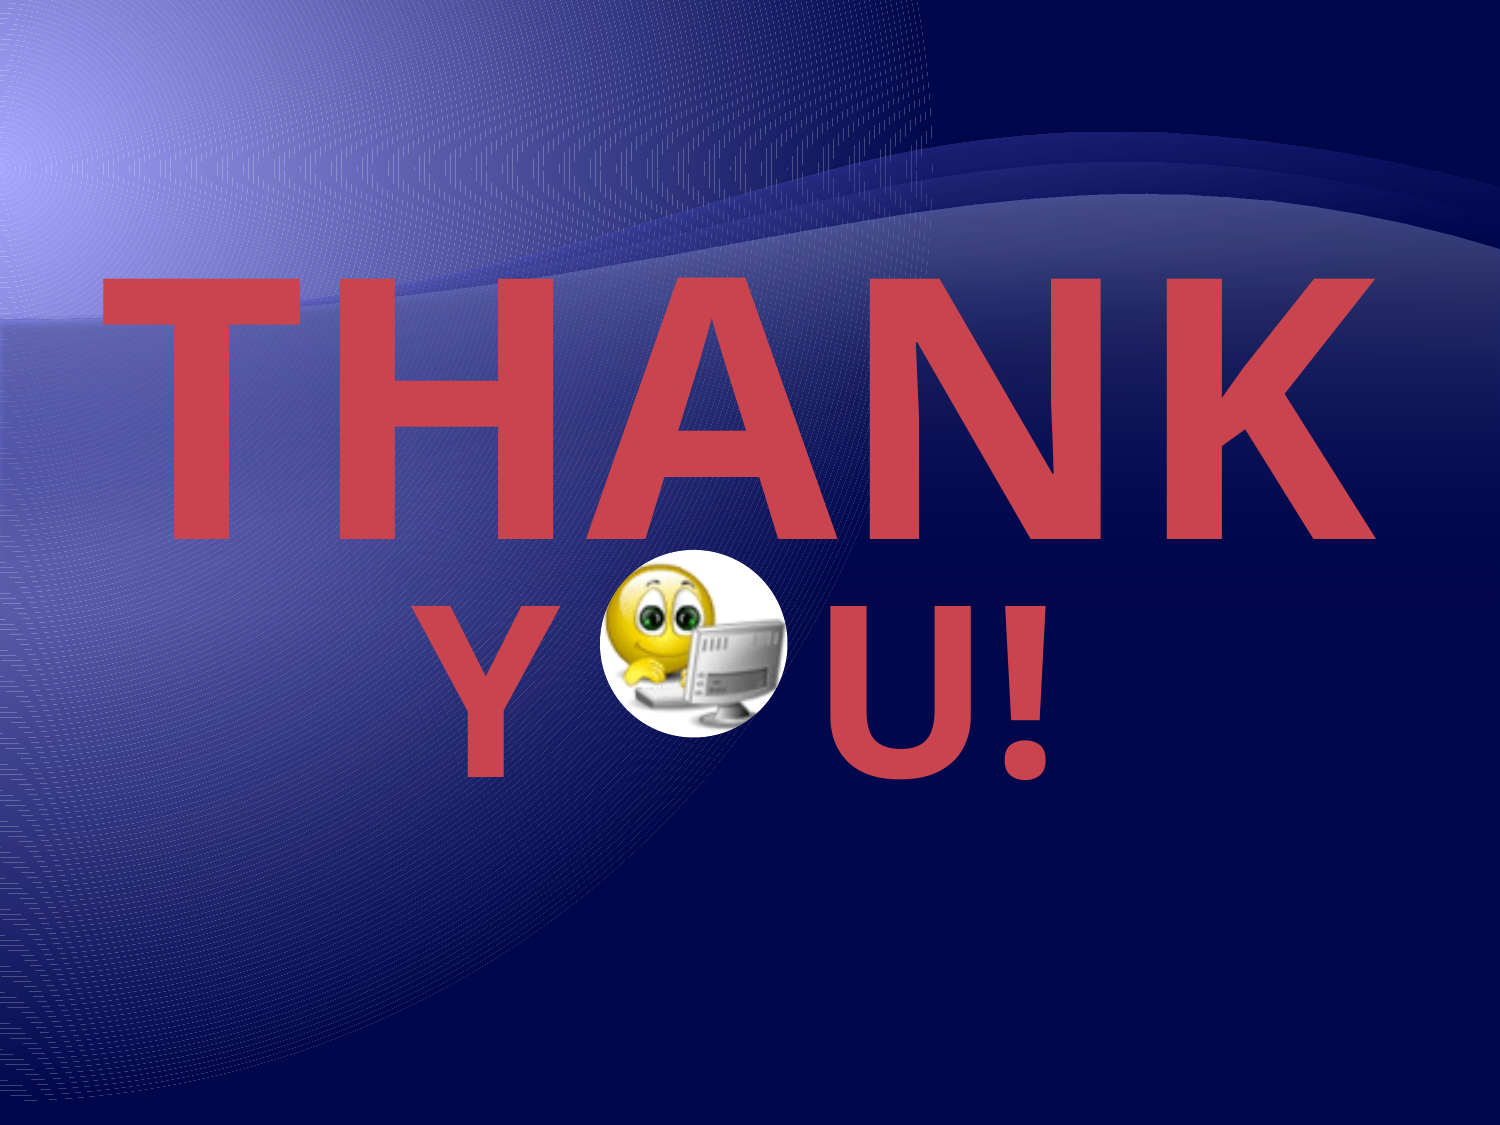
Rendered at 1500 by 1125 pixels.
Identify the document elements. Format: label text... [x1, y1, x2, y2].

subtitle Y u! [62, 537, 1386, 825]
picture [599, 549, 788, 738]
title Thank [75, 174, 1398, 417]
